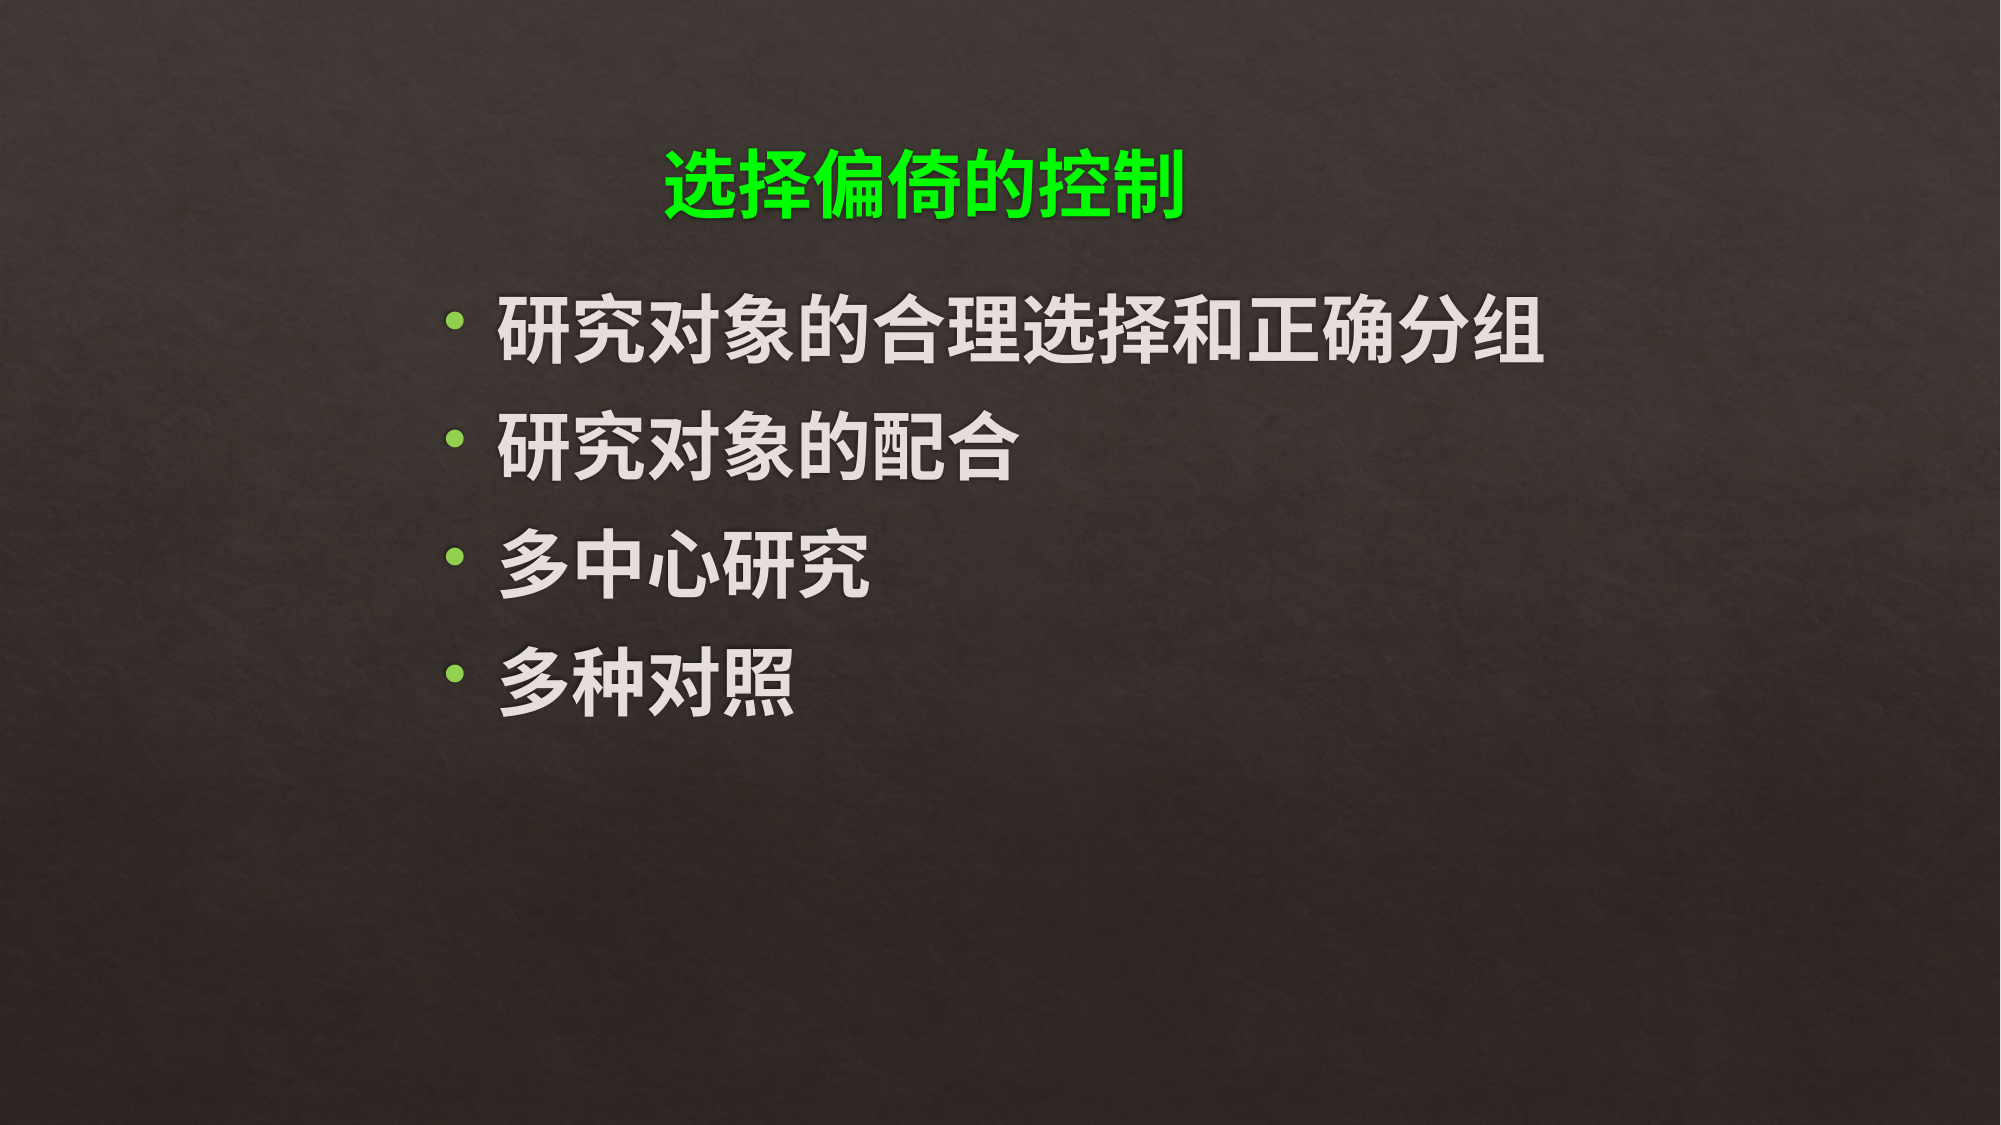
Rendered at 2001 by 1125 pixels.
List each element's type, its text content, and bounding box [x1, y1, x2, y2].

list 研究对象的合理选择和正确分组 研究对象的配合 多中心研究 多种对照 [425, 275, 1583, 938]
title 选择偏倚的控制 [225, 130, 1642, 236]
